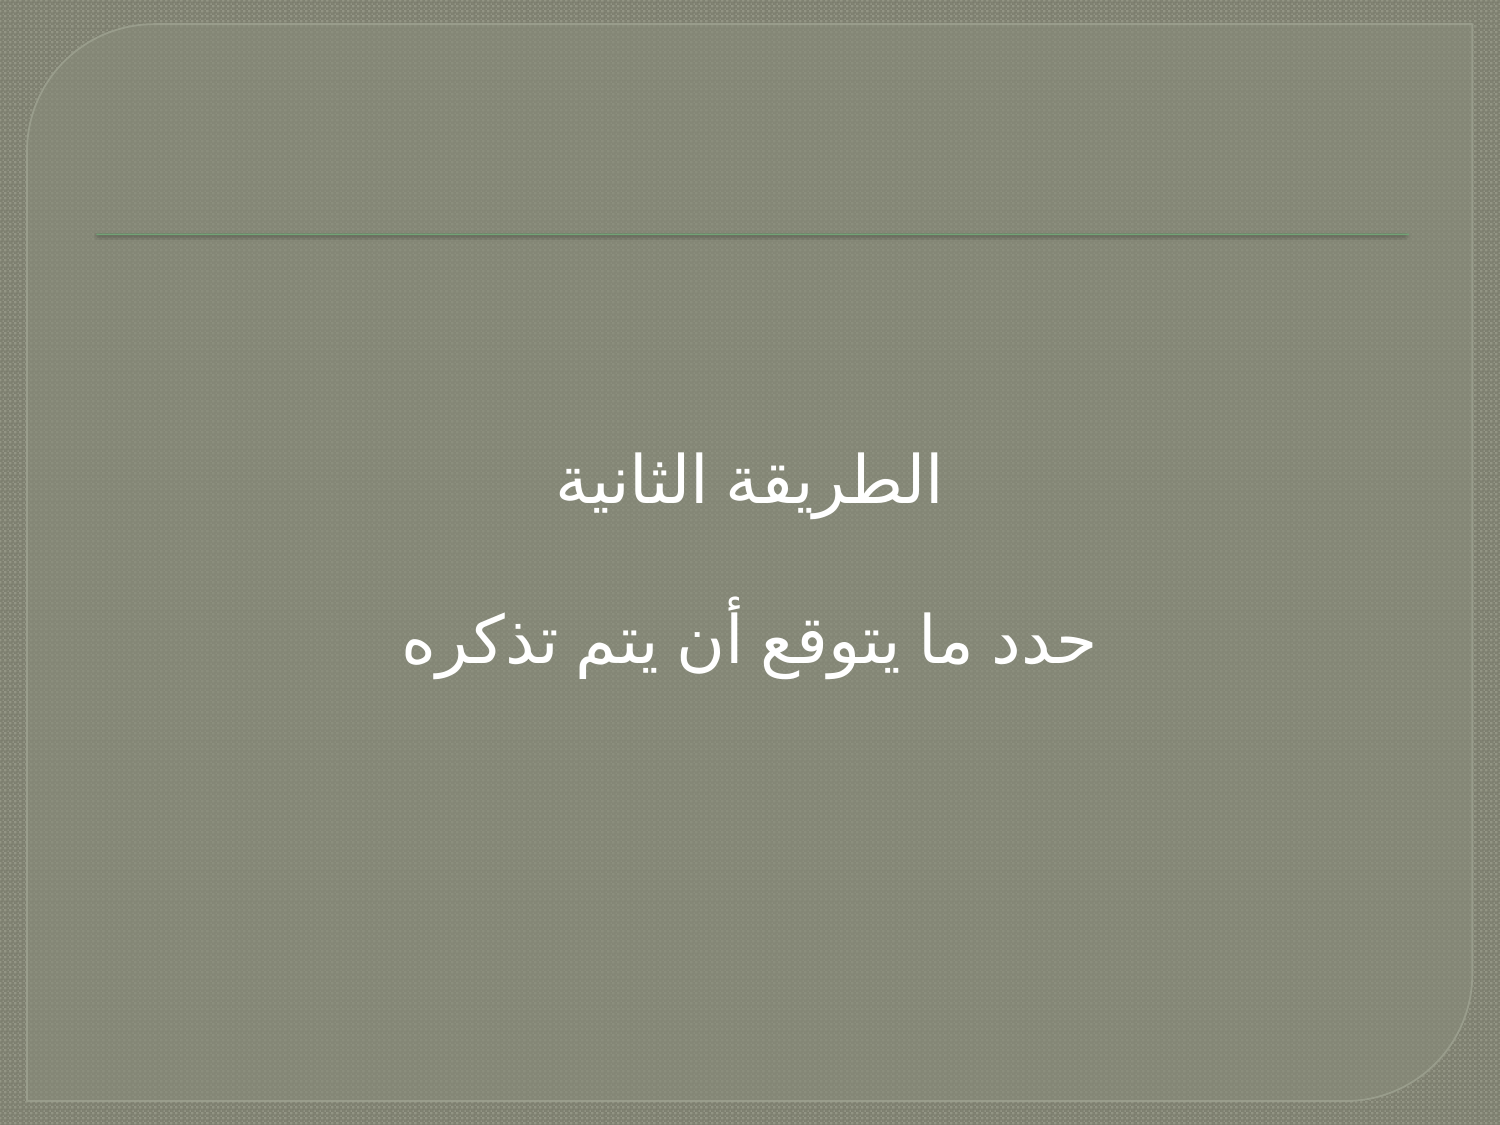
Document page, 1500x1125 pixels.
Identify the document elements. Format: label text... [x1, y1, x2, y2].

list الطريقة الثانية حدد ما يتوقع أن يتم تذكره [75, 270, 1425, 1013]
